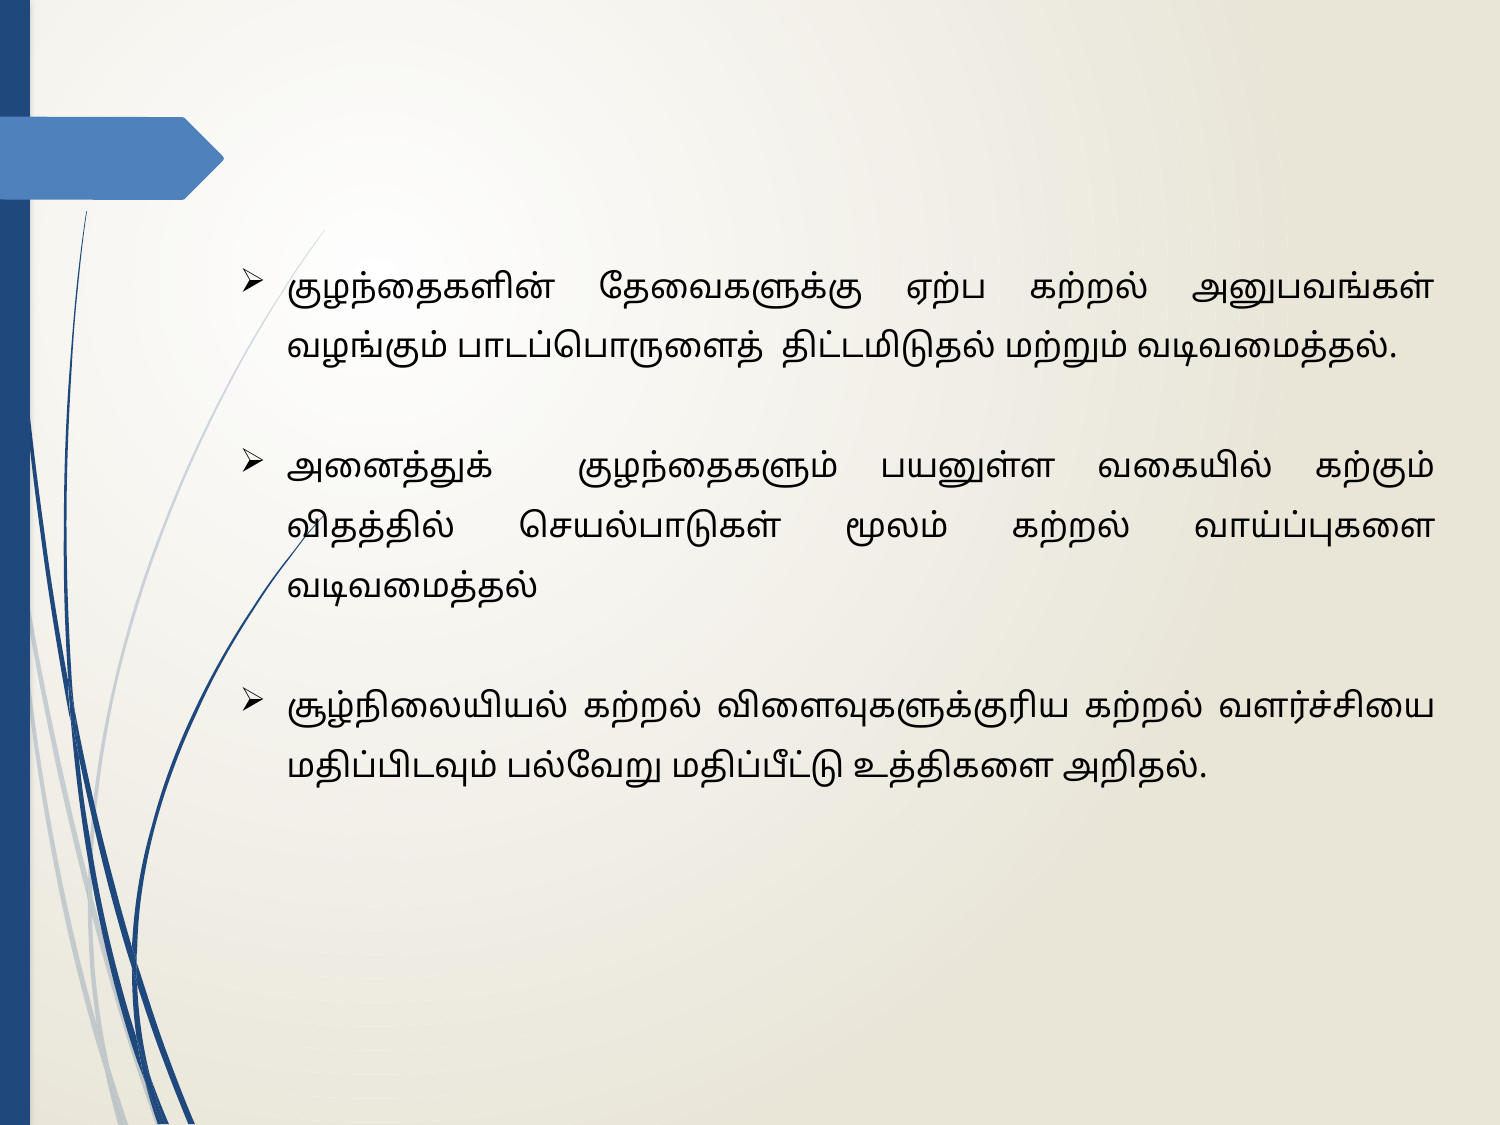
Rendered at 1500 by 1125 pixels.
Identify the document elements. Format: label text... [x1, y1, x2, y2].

text_box குழந்தைகளின் தேவைகளுக்கு ஏற்ப கற்றல் அனுபவங்கள் வழங்கும் பாடப்பொருளைத் திட்டமிடுதல் மற்றும் வடிவமைத்தல். அனைத்துக் குழந்தைகளும் பயனுள்ள வகையில் கற்கும் விதத்தில் செயல்பாடுகள் மூலம் கற்றல் வாய்ப்புகளை வடிவமைத்தல் சூழ்நிலையியல் கற்றல் விளைவுகளுக்குரிய கற்றல் வளர்ச்சியை மதிப்பிடவும் பல்வேறு மதிப்பீட்டு உத்திகளை அறிதல். [225, 237, 1450, 843]
